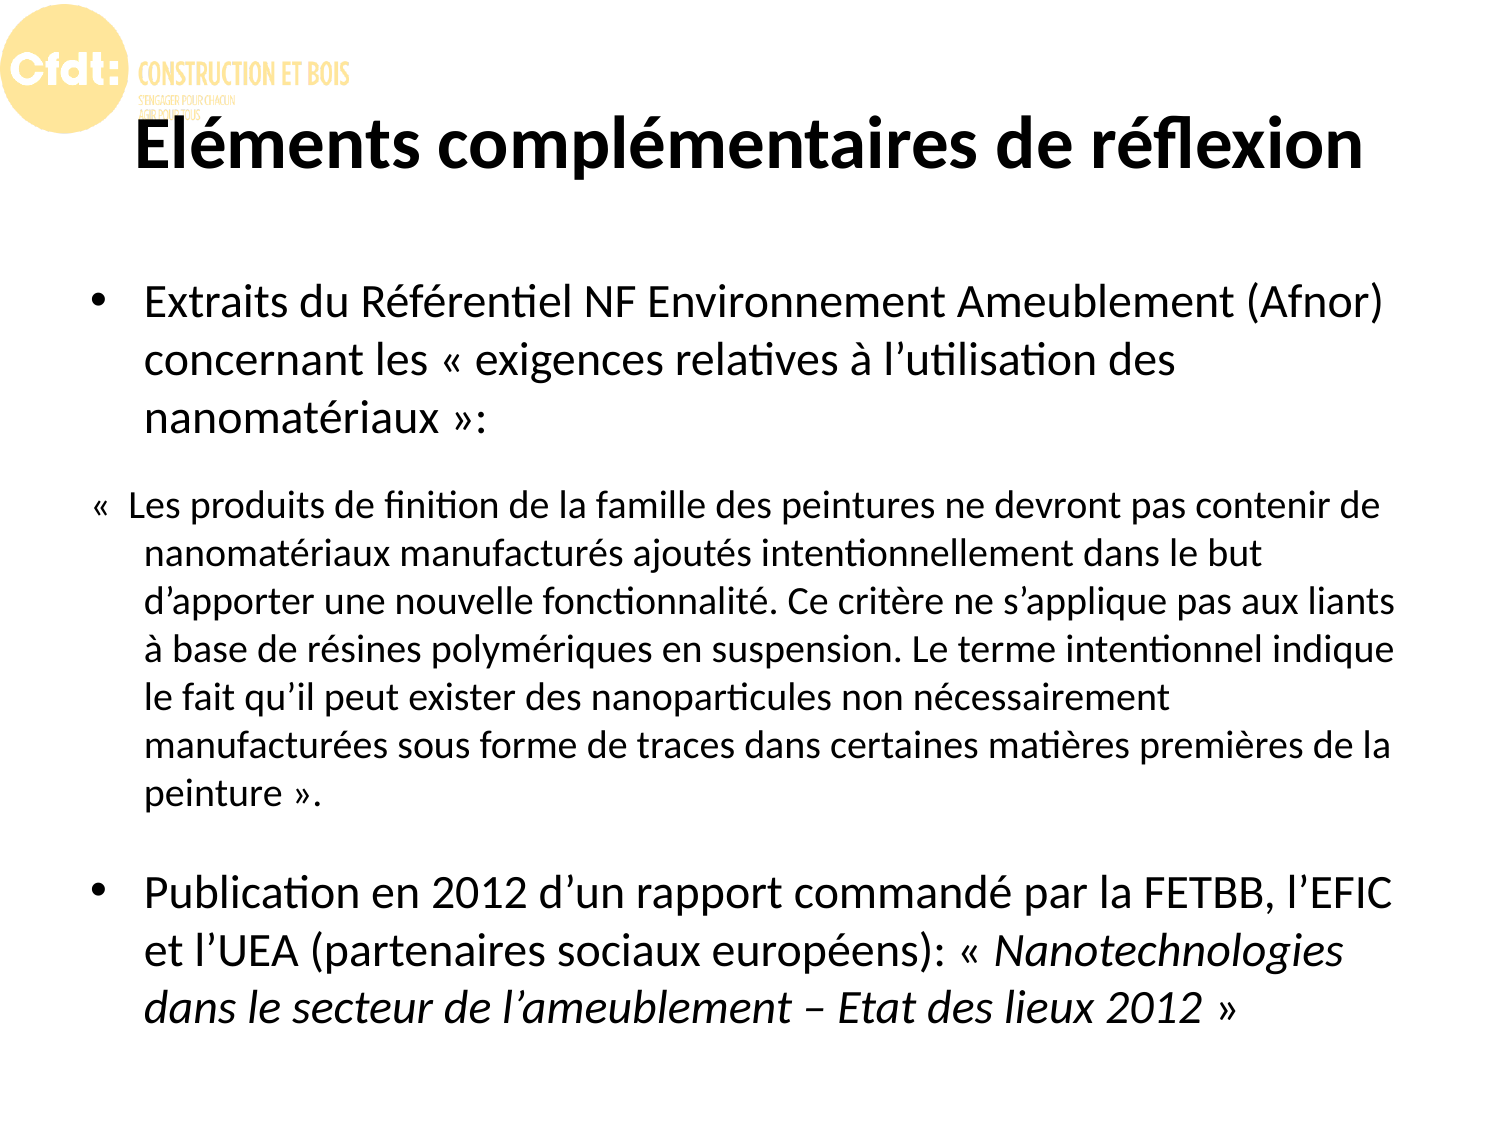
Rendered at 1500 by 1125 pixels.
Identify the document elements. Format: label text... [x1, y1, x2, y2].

list Extraits du Référentiel NF Environnement Ameublement (Afnor) concernant les « exigences relatives à l’utilisation des nanomatériaux »: « Les produits de finition de la famille des peintures ne devront pas contenir de nanomatériaux manufacturés ajoutés intentionnellement dans le but d’apporter une nouvelle fonctionnalité. Ce critère ne s’applique pas aux liants à base de résines polymériques en suspension. Le terme intentionnel indique le fait qu’il peut exister des nanoparticules non nécessairement manufacturées sous forme de traces dans certaines matières premières de la peinture ». Publication en 2012 d’un rapport commandé par la FETBB, l’EFIC et l’UEA (partenaires sociaux européens): « Nanotechnologies dans le secteur de l’ameublement – Etat des lieux 2012 » [75, 262, 1425, 1065]
title Eléments complémentaires de réflexion [75, 45, 1425, 233]
